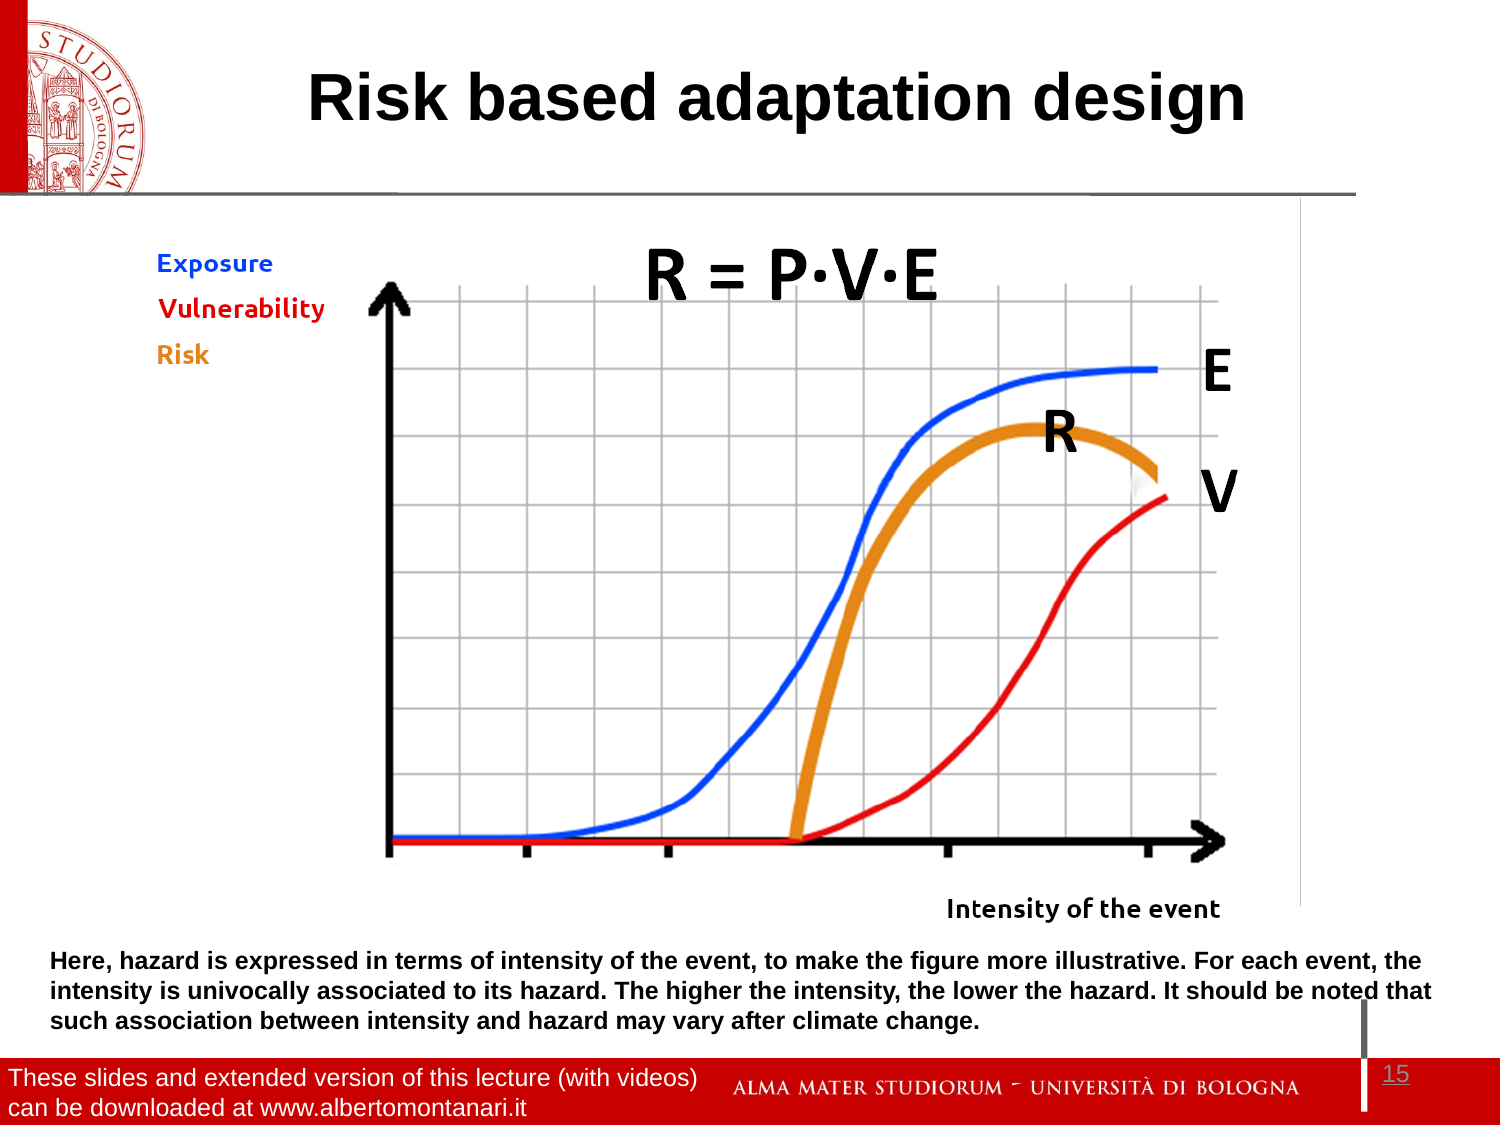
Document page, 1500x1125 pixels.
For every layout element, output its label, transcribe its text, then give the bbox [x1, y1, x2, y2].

picture [128, 197, 1301, 939]
slide_number 15 [1074, 1043, 1425, 1103]
text_box Here, hazard is expressed in terms of intensity of the event, to make the figure more illustrative. For each event, the intensity is univocally associated to its hazard. The higher the intensity, the lower the hazard. It should be noted that such association between intensity and hazard may vary after climate change. [35, 937, 1477, 1043]
picture [28, 16, 151, 192]
text_box Risk based adaptation design [210, 46, 1345, 142]
picture [0, 1058, 1500, 1125]
